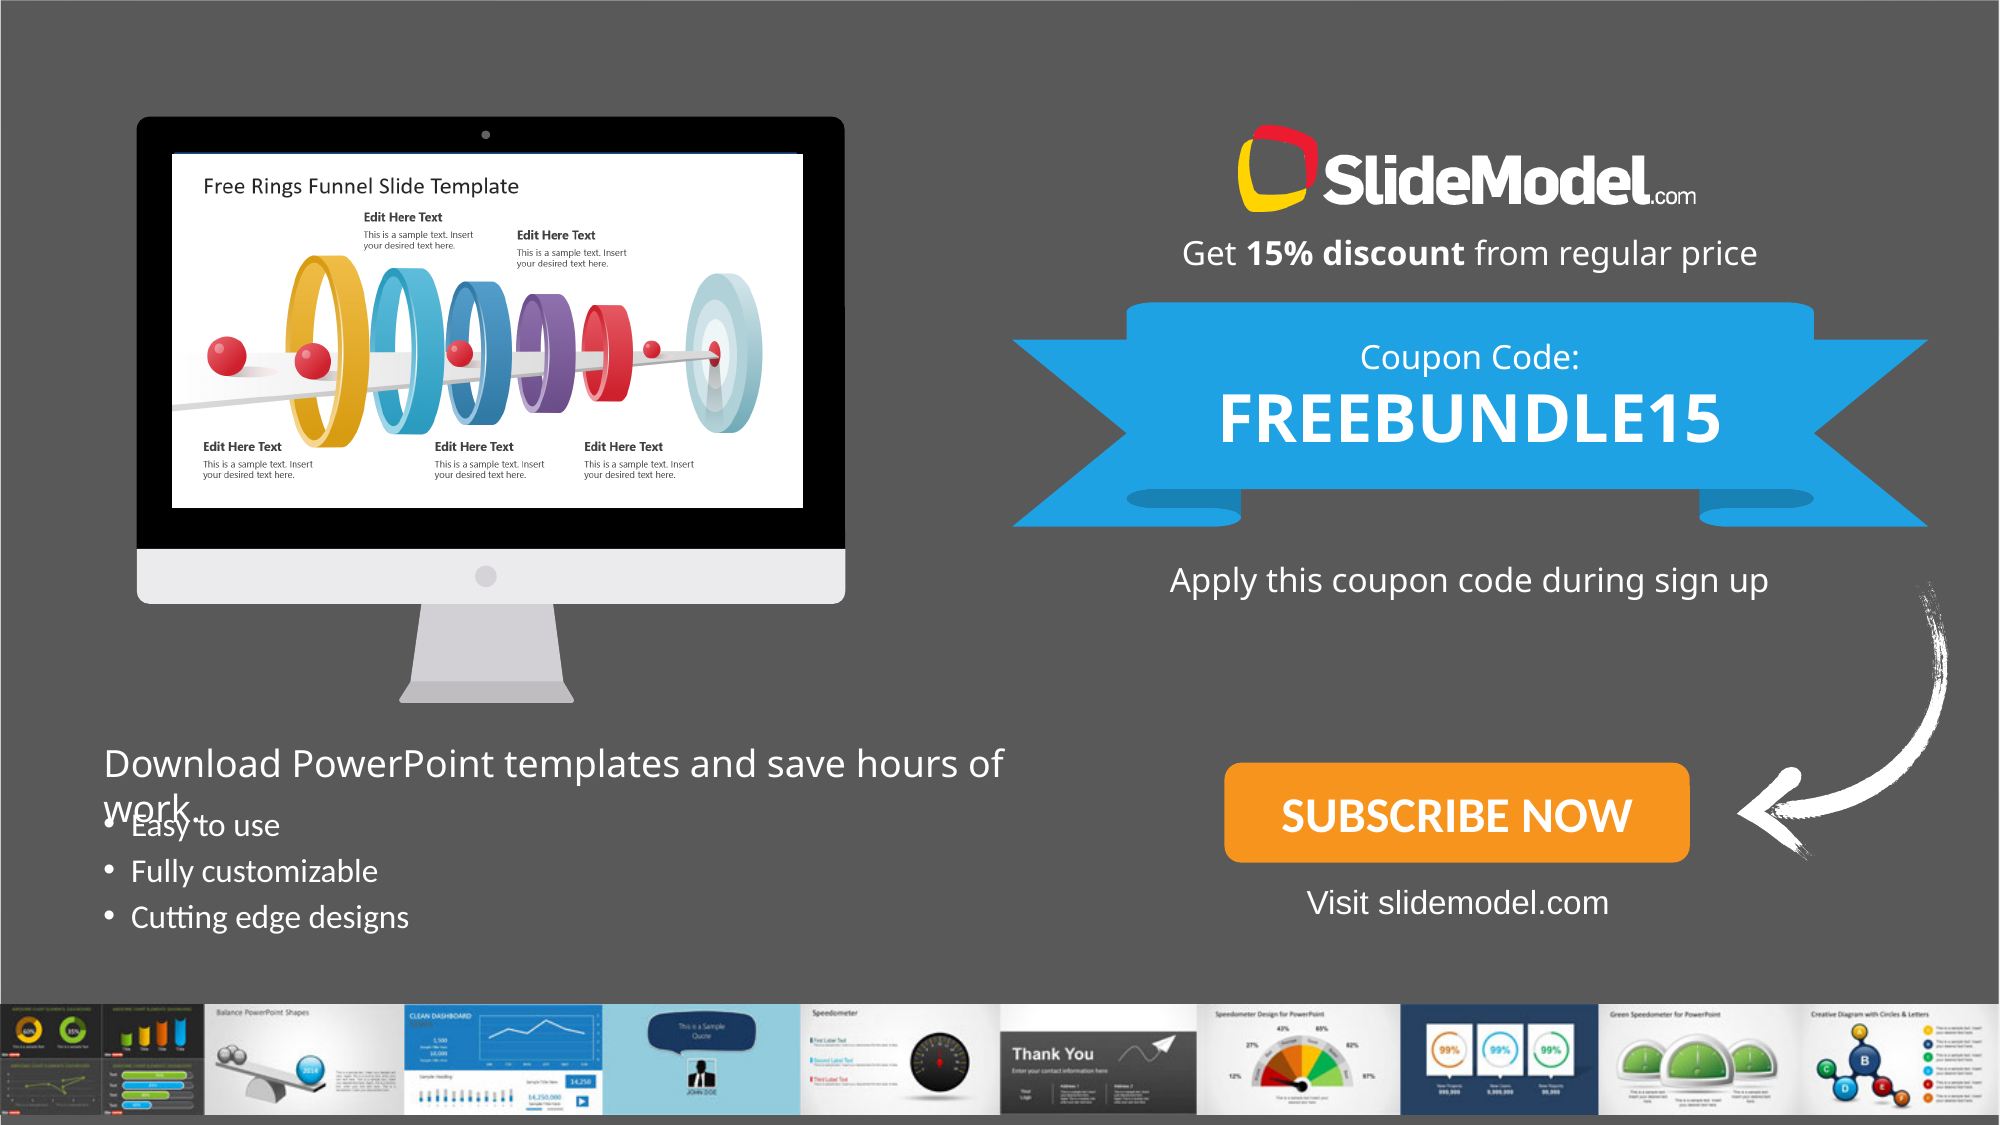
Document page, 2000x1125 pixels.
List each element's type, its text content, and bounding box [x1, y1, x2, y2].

text_box Visit slidemodel.com [1247, 874, 1669, 928]
text_box [0, 0, 2000, 1003]
text_box [1010, 300, 1931, 529]
text_box [1736, 594, 1949, 861]
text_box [136, 116, 846, 704]
text_box Apply this coupon code during sign up [1129, 551, 1811, 607]
picture [172, 154, 803, 508]
text_box SUBSCRIBE NOW [1222, 760, 1692, 865]
text_box Download PowerPoint templates and save hours of work. [88, 732, 1059, 838]
text_box Easy to use Fully customizable Cutting edge designs [88, 838, 863, 943]
picture [1237, 125, 1696, 213]
picture [0, 1003, 1999, 1116]
text_box Get 15% discount from regular price [1058, 225, 1883, 280]
text_box Coupon Code: FREEBUNDLE15 [1173, 328, 1768, 464]
text_box [1928, 587, 1937, 601]
